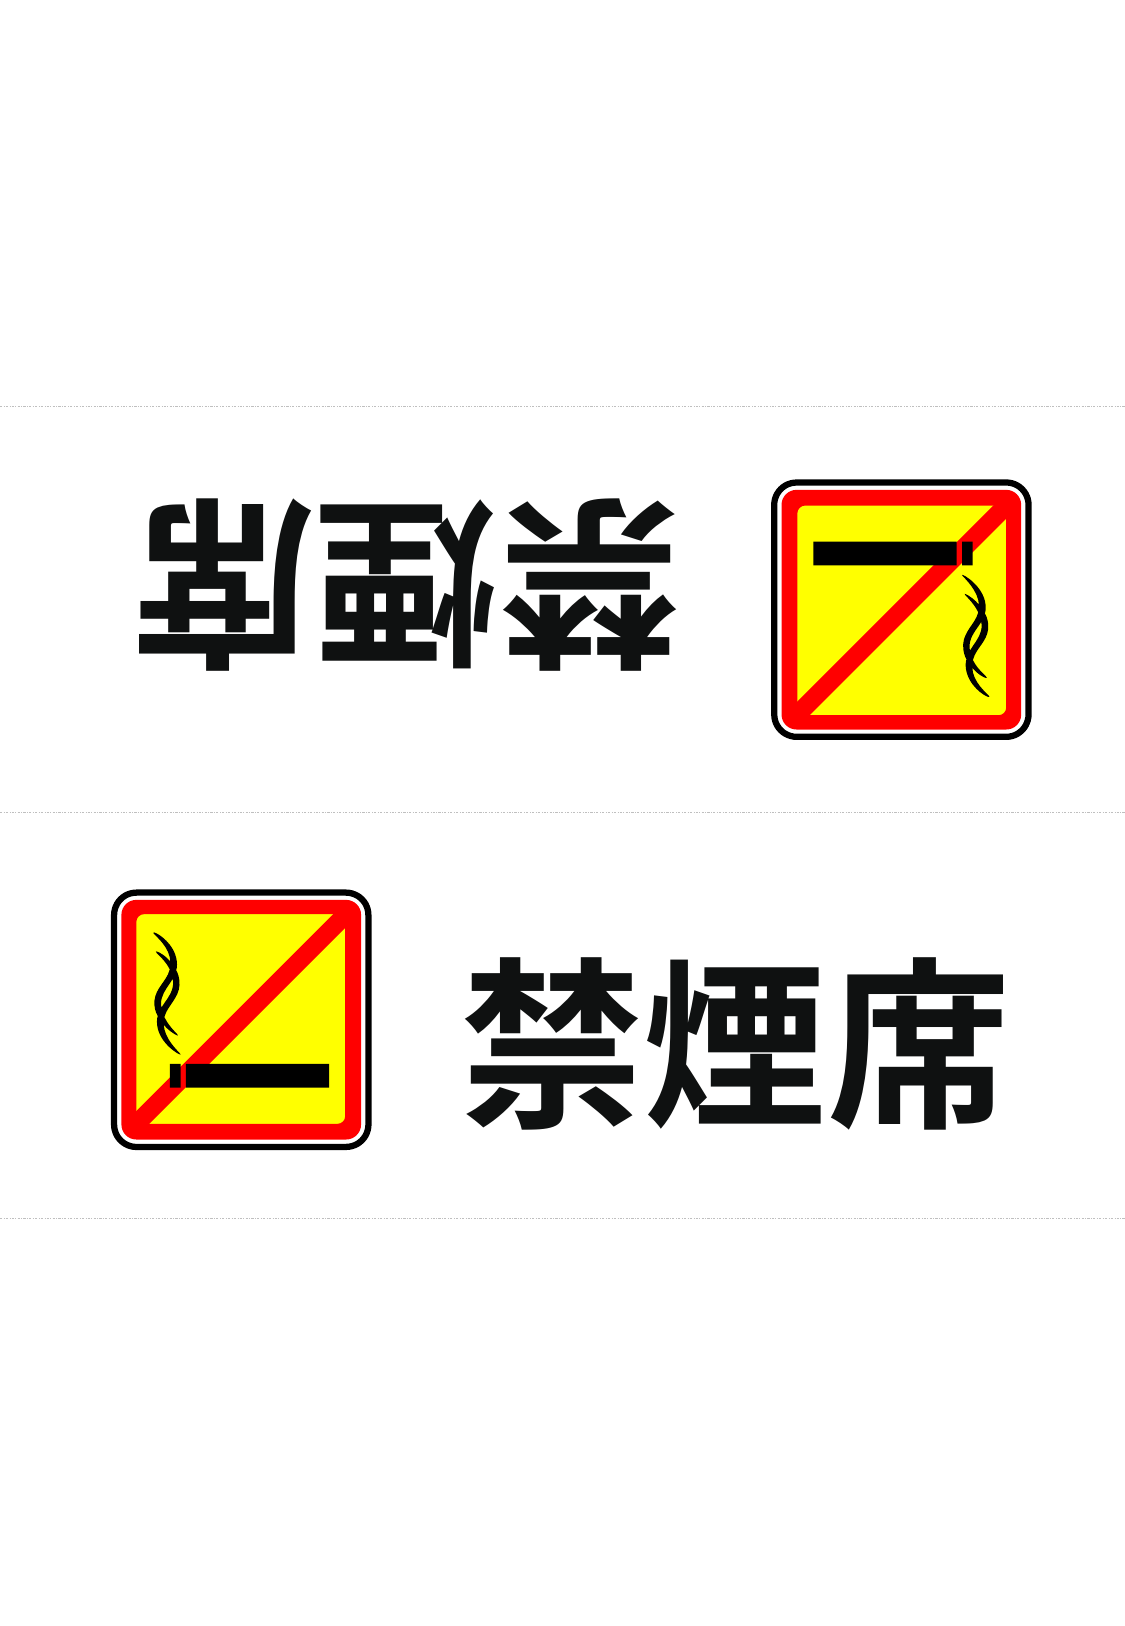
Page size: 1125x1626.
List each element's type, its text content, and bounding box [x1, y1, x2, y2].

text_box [114, 892, 1029, 1161]
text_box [774, 482, 1029, 737]
text_box 禁煙席 [117, 471, 697, 707]
